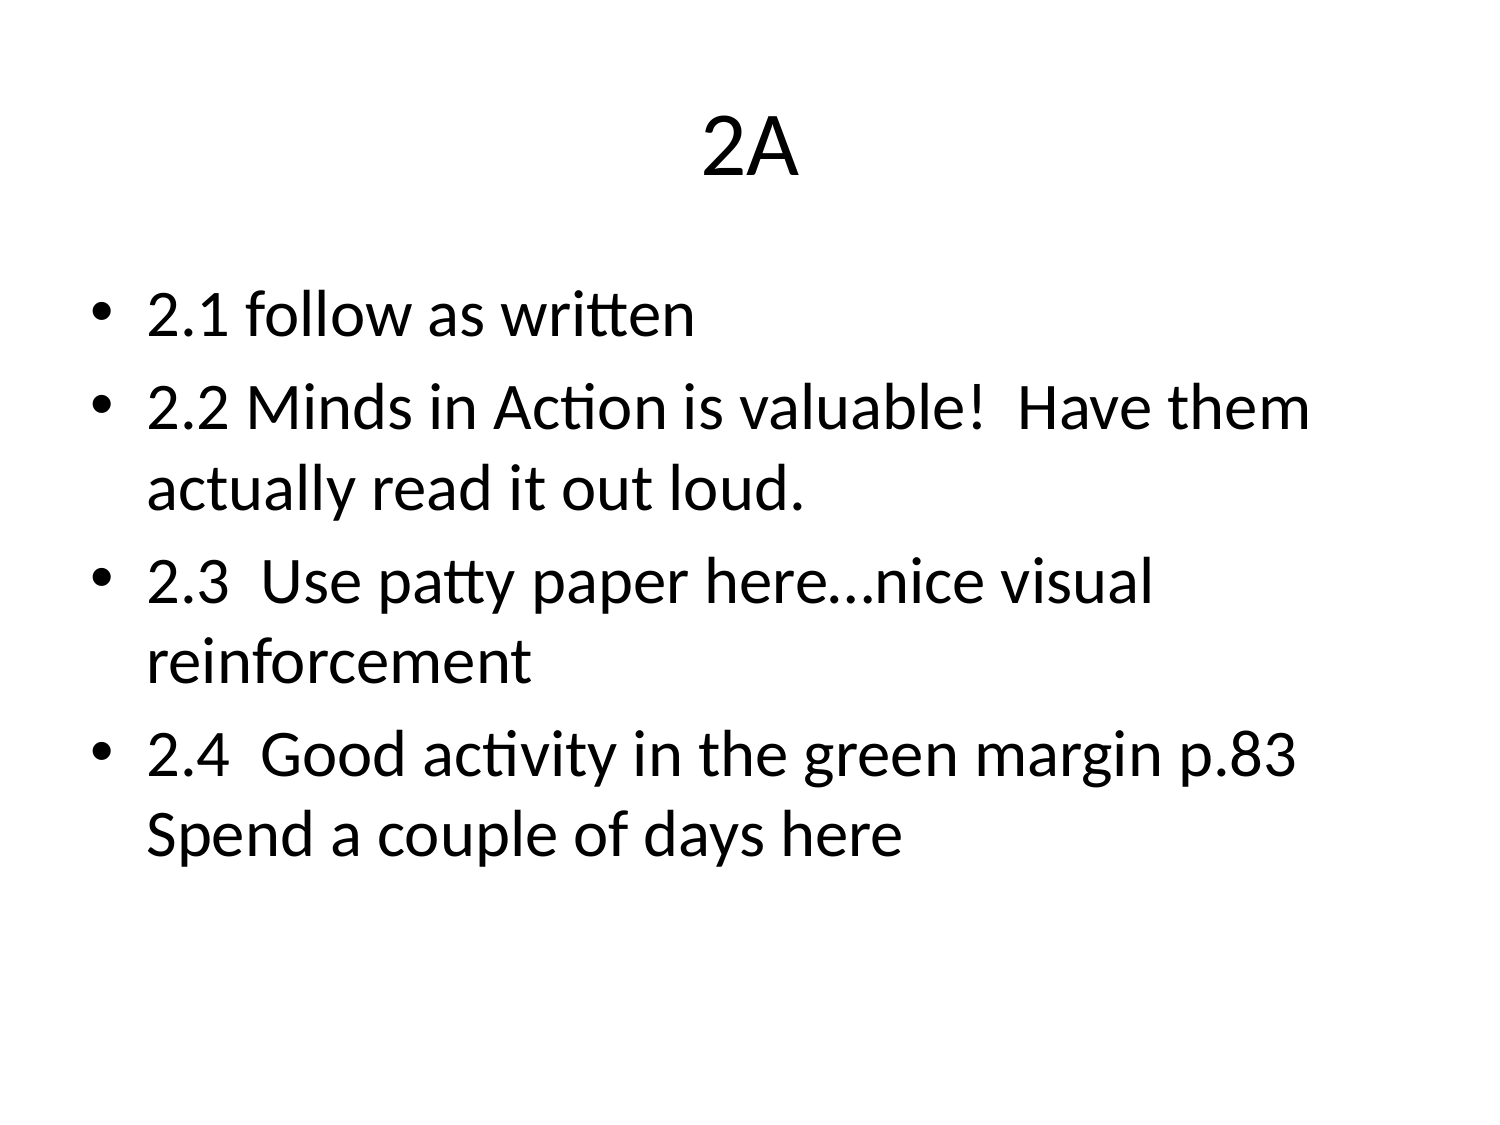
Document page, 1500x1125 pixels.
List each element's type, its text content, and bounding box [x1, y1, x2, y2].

title 2A [75, 45, 1425, 233]
list 2.1 follow as written 2.2 Minds in Action is valuable! Have them actually read it out loud. 2.3 Use patty paper here…nice visual reinforcement 2.4 Good activity in the green margin p.83 Spend a couple of days here [75, 262, 1425, 1005]
